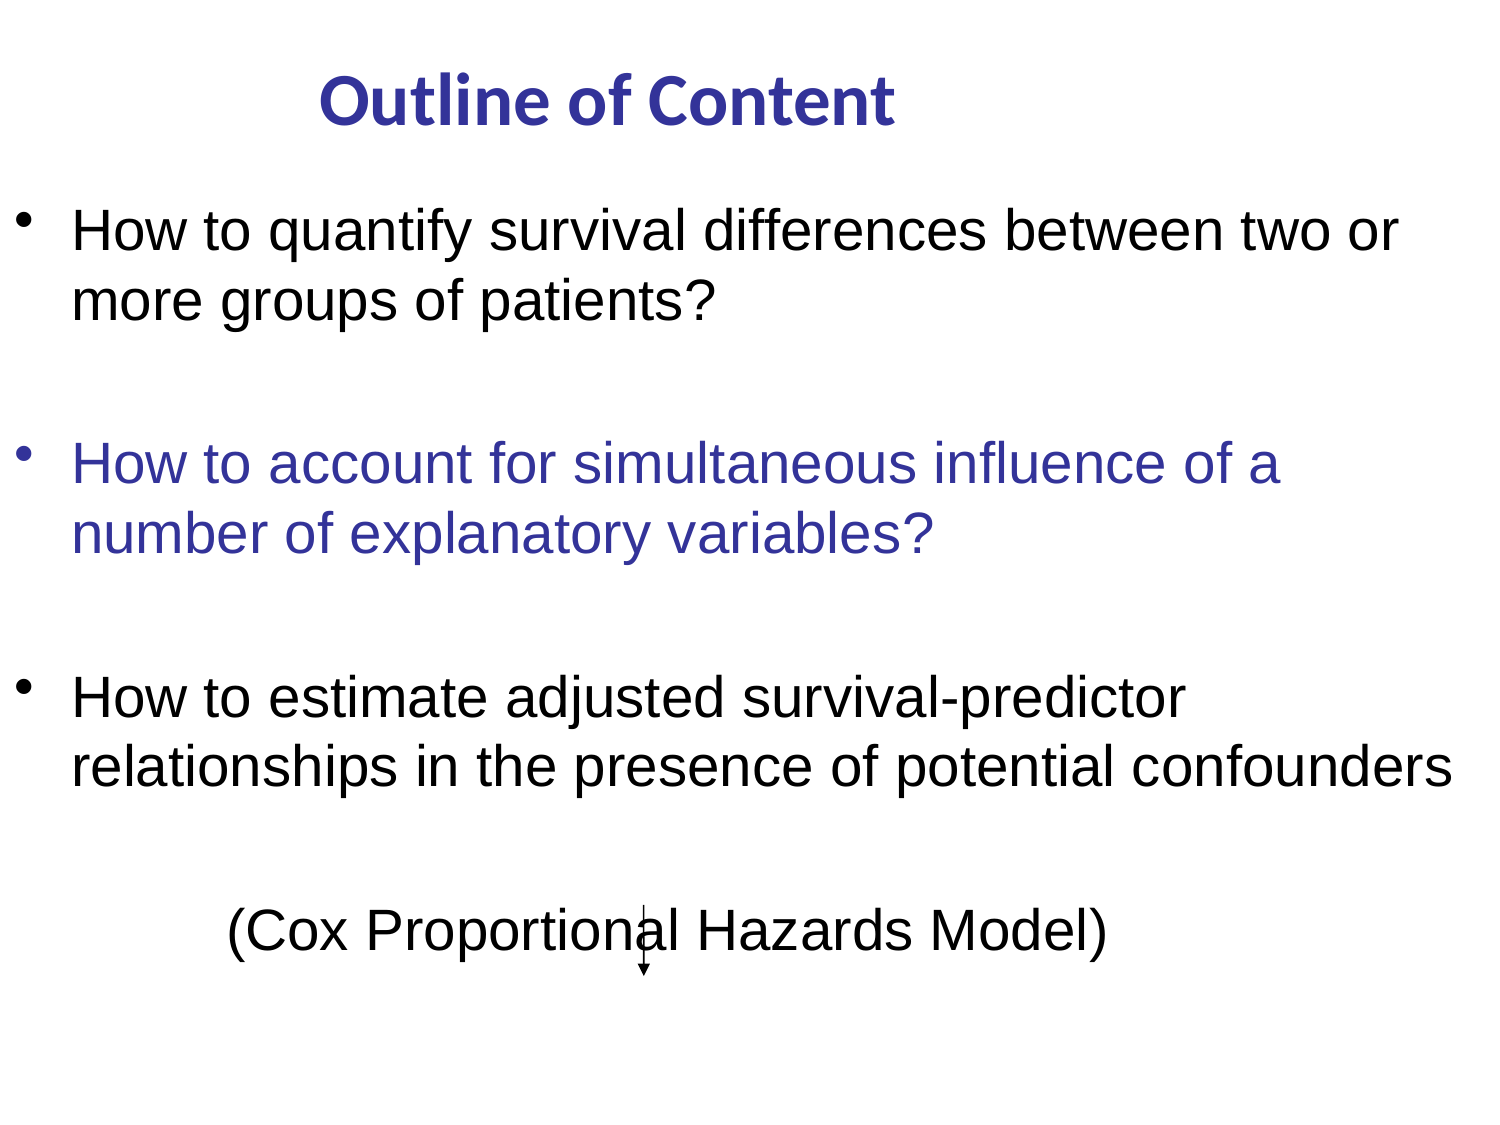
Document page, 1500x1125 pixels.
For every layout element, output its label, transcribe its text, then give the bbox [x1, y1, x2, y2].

text_box How to quantify survival differences between two or more groups of patients? How to account for simultaneous influence of a number of explanatory variables? How to estimate adjusted survival-predictor relationships in the presence of potential confounders (Cox Proportional Hazards Model) [0, 184, 1500, 660]
text_box Outline of Content [76, 30, 1140, 161]
text_box [637, 904, 650, 977]
